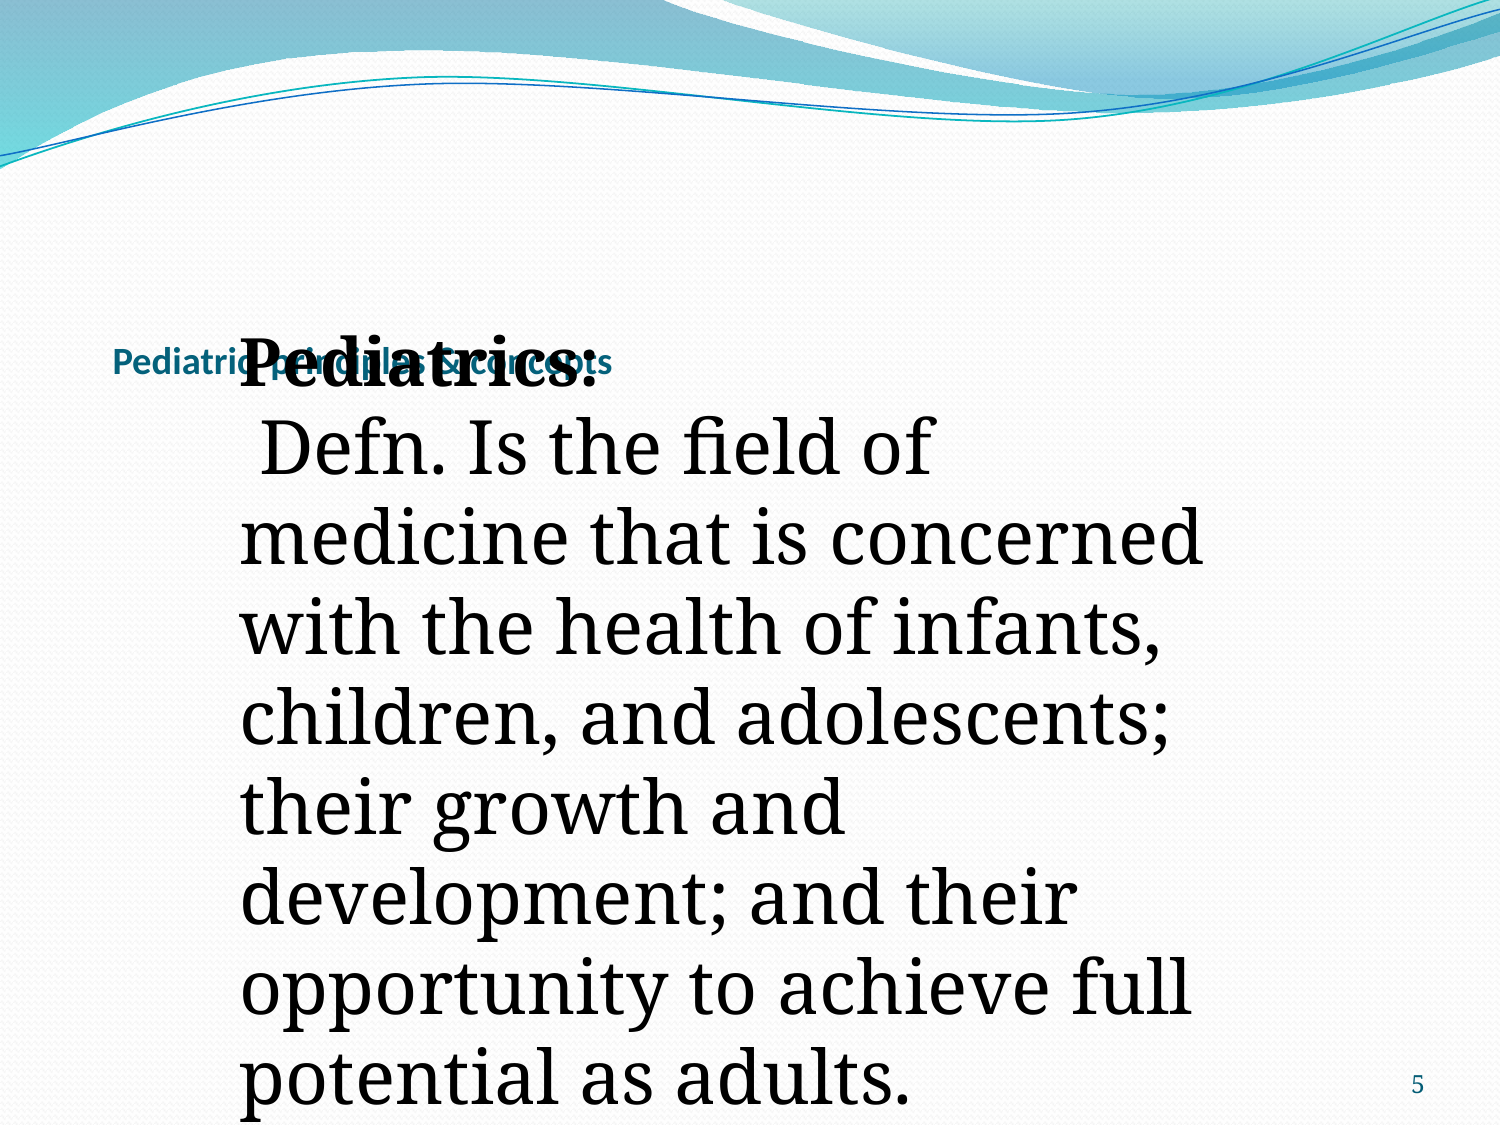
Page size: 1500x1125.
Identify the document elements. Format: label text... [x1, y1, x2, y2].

text_box Pediatrics: Defn. Is the field of medicine that is concerned with the health of infants, children, and adolescents; their growth and development; and their opportunity to achieve full potential as adults. [225, 312, 1250, 1125]
slide_number 5 [1299, 1042, 1425, 1103]
title Pediatric principles & concepts [112, 137, 1438, 475]
